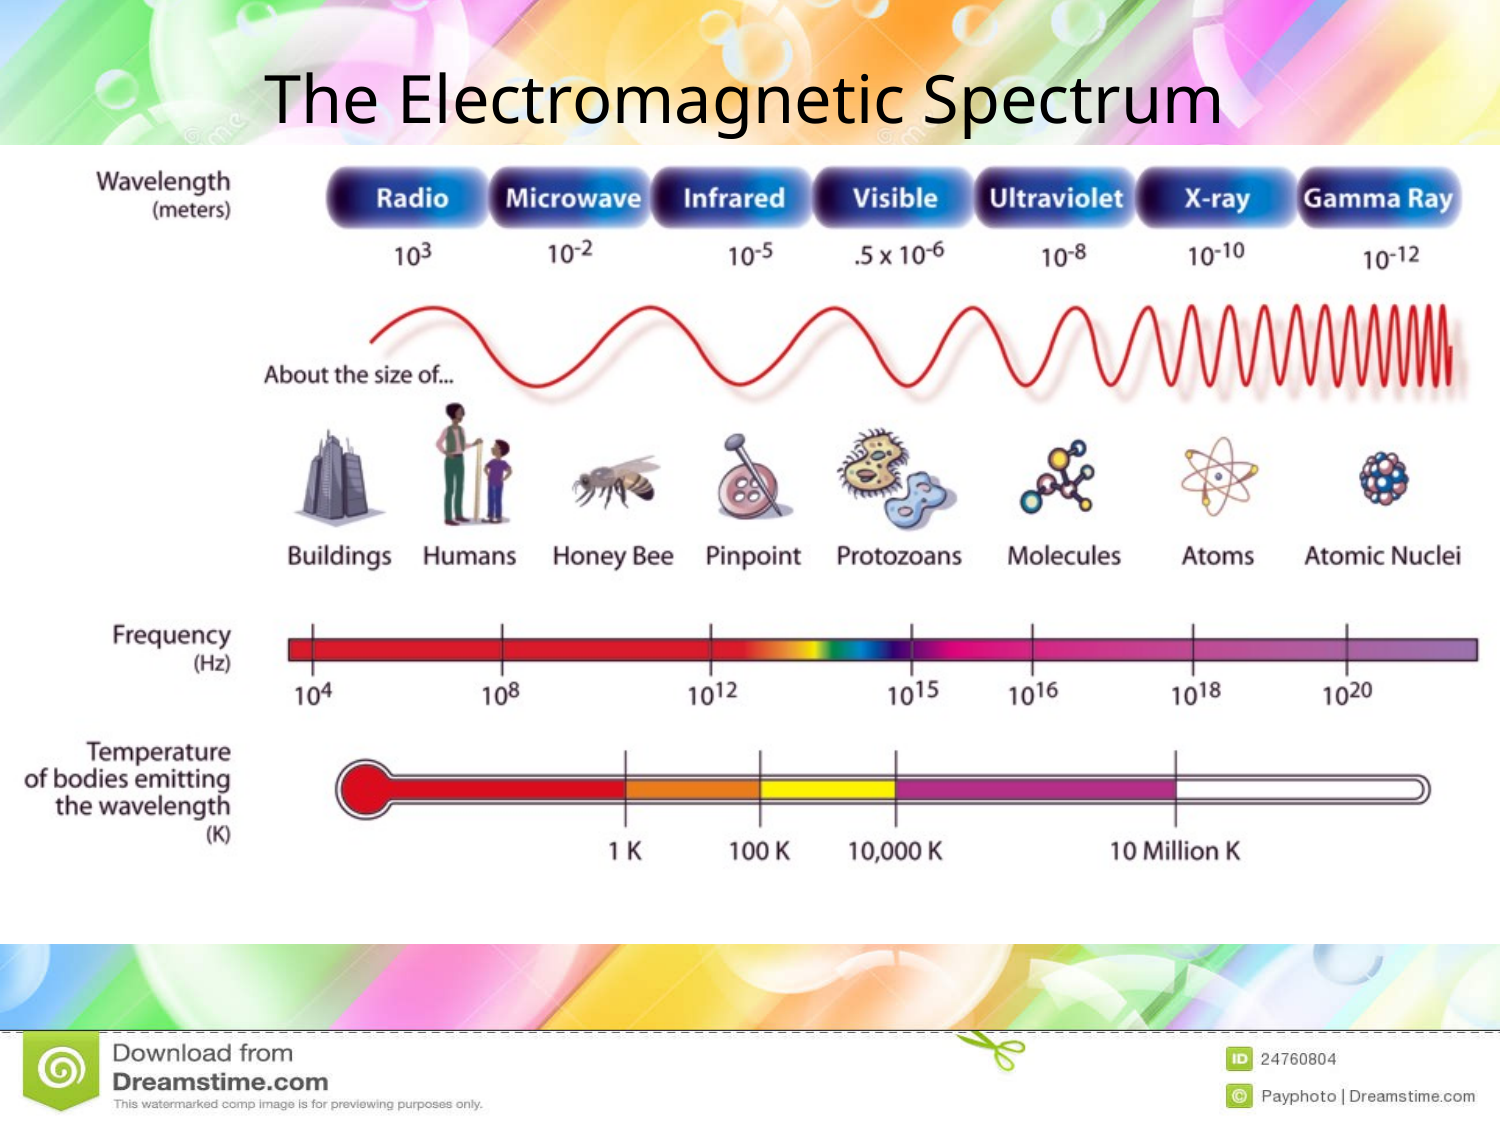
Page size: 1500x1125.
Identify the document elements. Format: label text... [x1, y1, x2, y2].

text_box The Electromagnetic Spectrum [249, 49, 1400, 144]
picture [0, 0, 1500, 1125]
